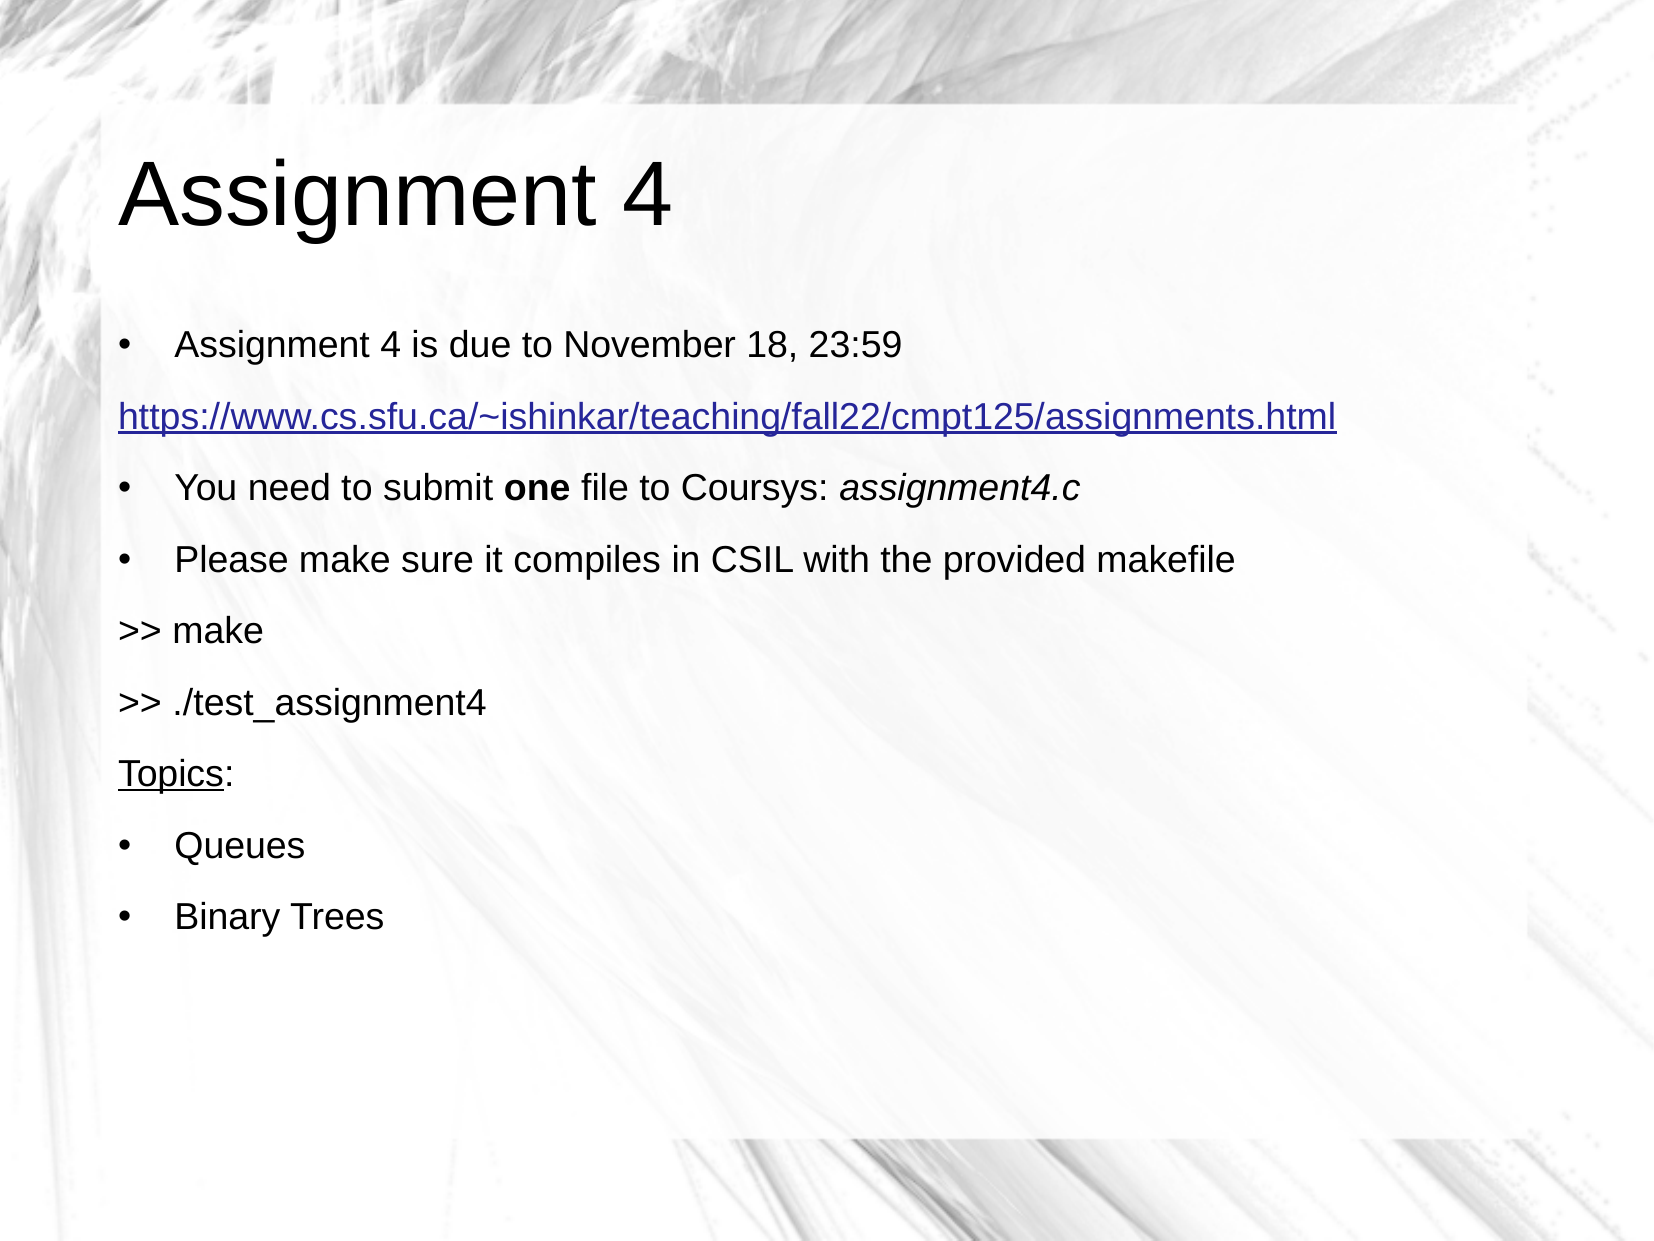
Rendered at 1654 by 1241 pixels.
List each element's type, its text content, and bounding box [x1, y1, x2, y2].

picture [0, 0, 1654, 1241]
title Assignment 4 [118, 112, 1504, 278]
list Assignment 4 is due to November 18, 23:59 https://www.cs.sfu.ca/~ishinkar/teaching/fall22/cmpt125/assignments.html You need to submit one file to Coursys: assignment4.c Please make sure it compiles in CSIL with the provided makefile >> make >> ./test_assignment4 Topics: Queues Binary Trees [118, 319, 1571, 1102]
